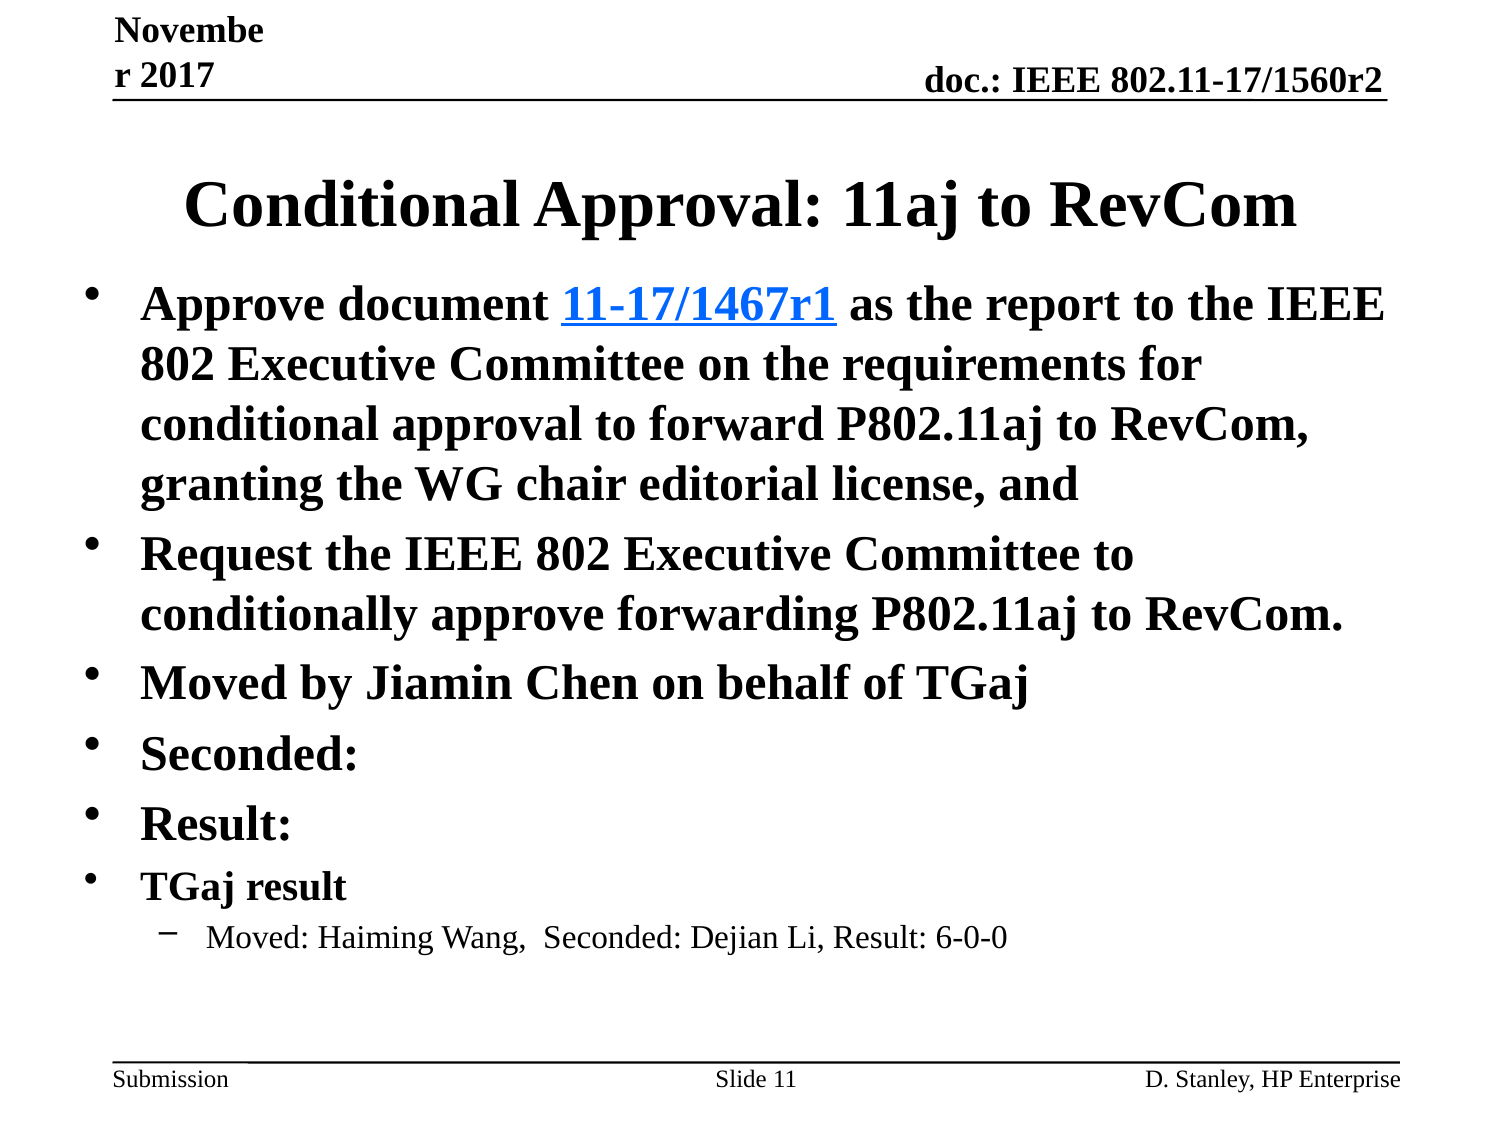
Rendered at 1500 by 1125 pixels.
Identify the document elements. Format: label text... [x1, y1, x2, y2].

footer D. Stanley, HP Enterprise [878, 1061, 1402, 1093]
title Conditional Approval: 11aj to RevCom [112, 112, 1388, 262]
list Approve document 11-17/1467r1 as the report to the IEEE 802 Executive Committee on the requirements for conditional approval to forward P802.11aj to RevCom, granting the WG chair editorial license, and Request the IEEE 802 Executive Committee to conditionally approve forwarding P802.11aj to RevCom. Moved by Jiamin Chen on behalf of TGaj Seconded: Result: TGaj result Moved: Haiming Wang, Seconded: Dejian Li, Result: 6-0-0 [68, 262, 1432, 1050]
slide_number Slide 11 [712, 1061, 800, 1093]
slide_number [114, 49, 270, 95]
